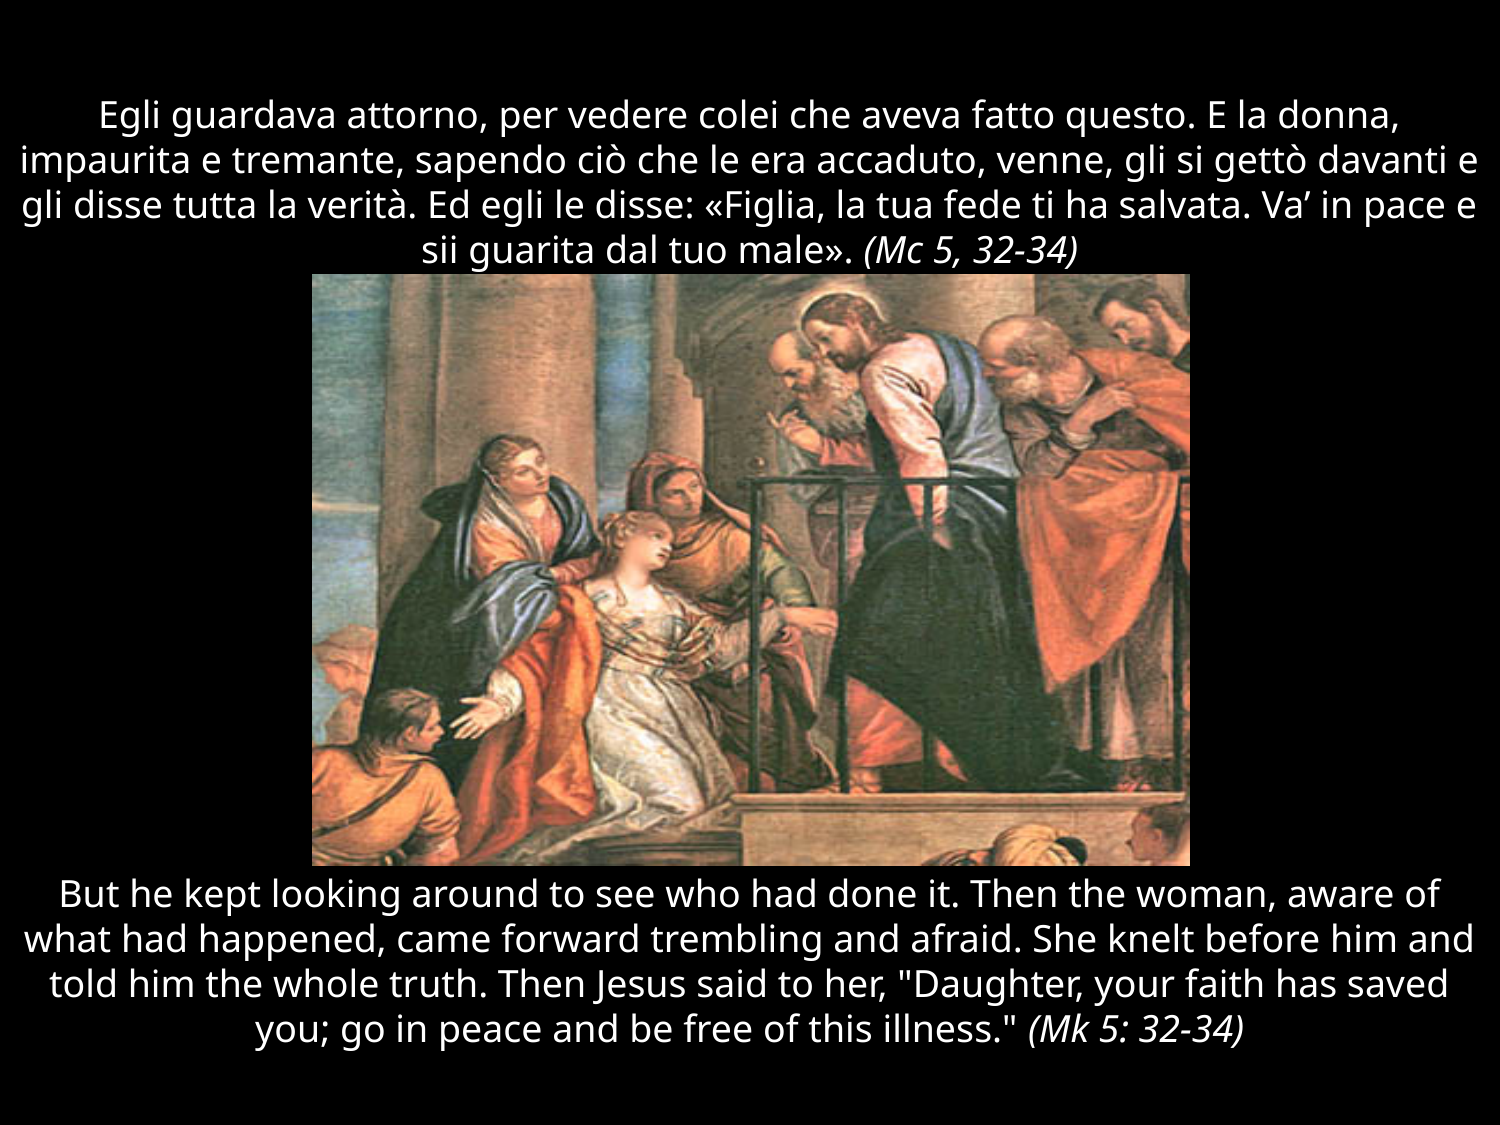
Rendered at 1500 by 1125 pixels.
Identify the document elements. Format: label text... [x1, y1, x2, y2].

title Egli guardava attorno, per vedere colei che aveva fatto questo. E la donna, impaurita e tremante, sapendo ciò che le era accaduto, venne, gli si gettò davanti e gli disse tutta la verità. Ed egli le disse: «Figlia, la tua fede ti ha salvata. Va’ in pace e sii guarita dal tuo male». (Mc 5, 32-34) [0, 87, 1500, 275]
text_box But he kept looking around to see who had done it. Then the woman, aware of what had happened, came forward trembling and afraid. She knelt before him and told him the whole truth. Then Jesus said to her, "Daughter, your faith has saved you; go in peace and be free of this illness." (Mk 5: 32-34) [0, 862, 1500, 1058]
picture [312, 274, 1190, 866]
